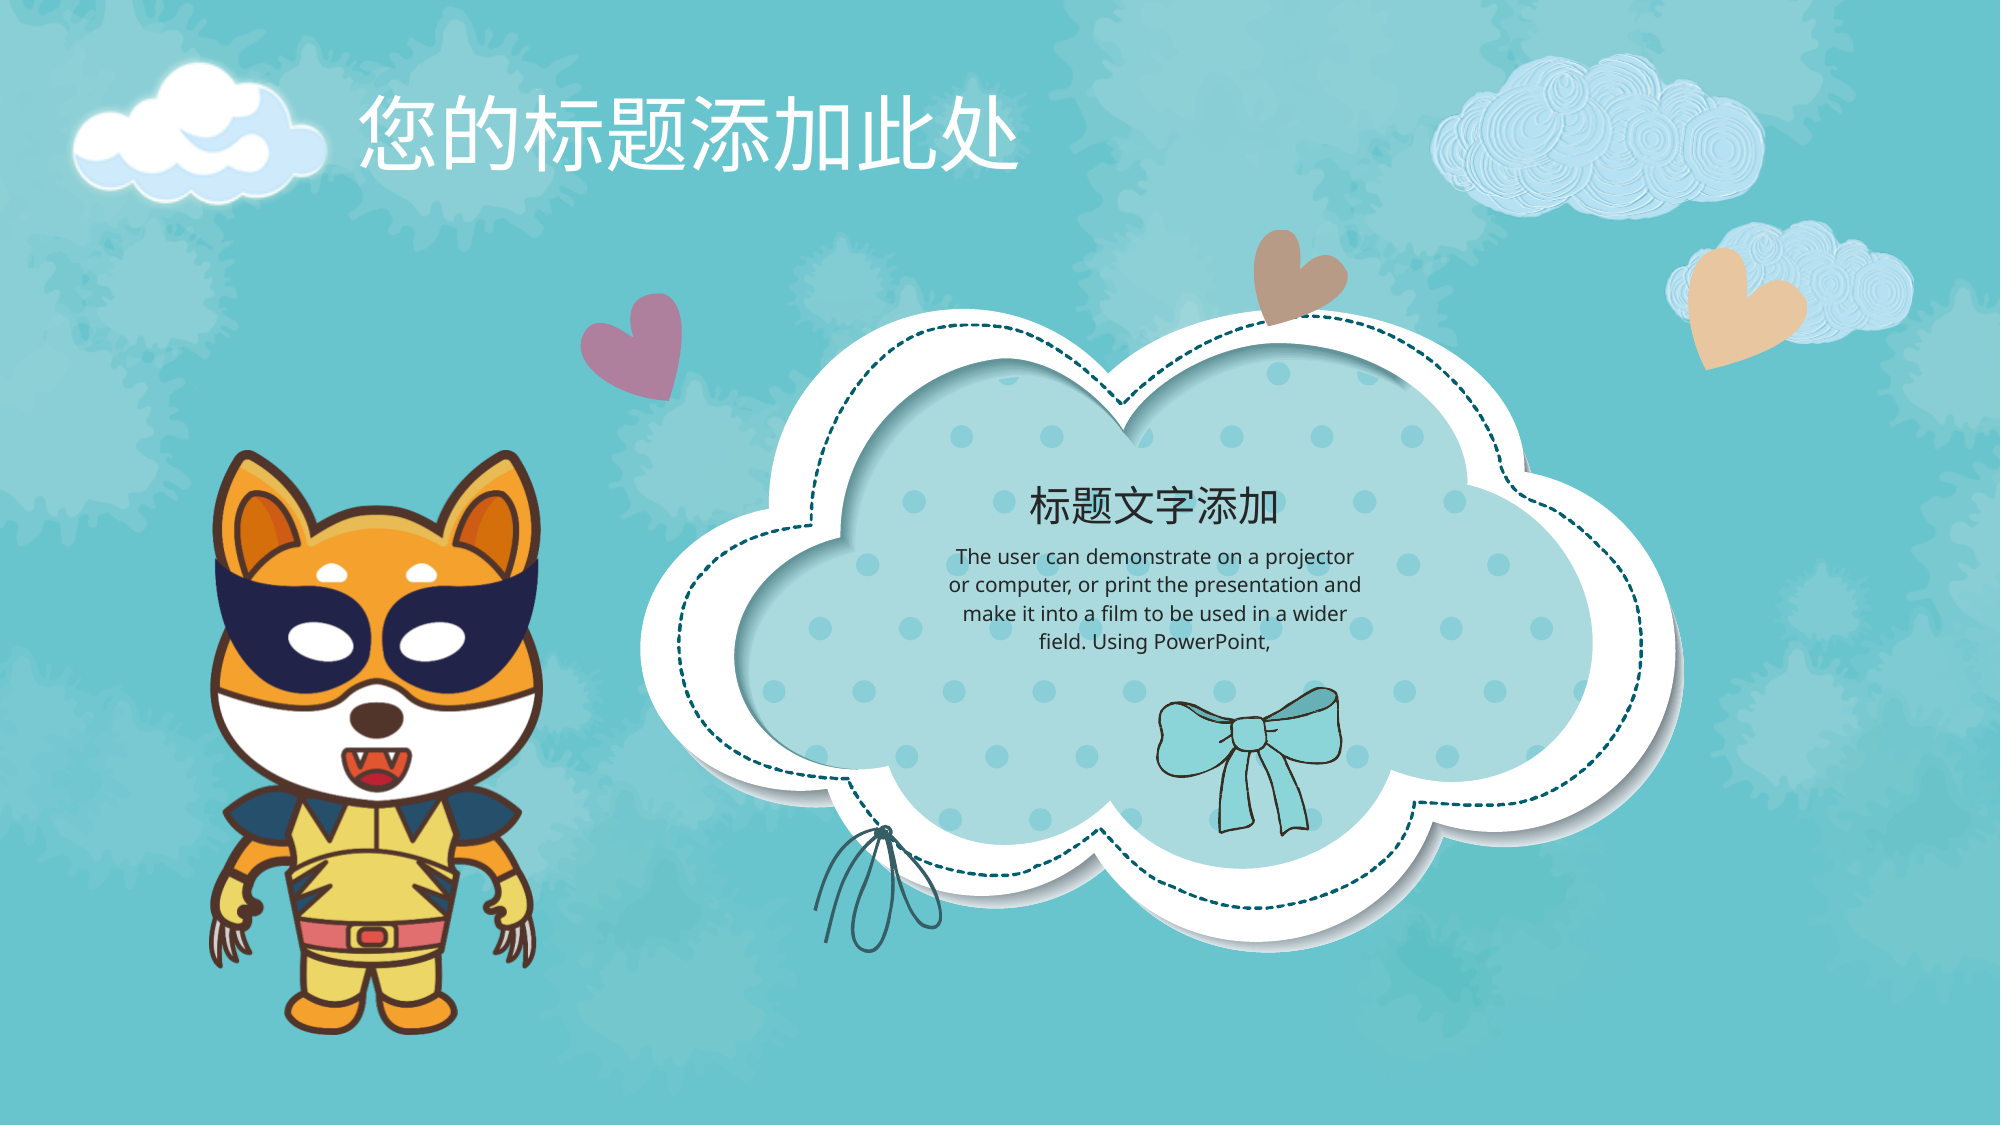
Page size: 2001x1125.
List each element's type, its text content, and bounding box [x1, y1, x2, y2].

picture [0, 0, 2000, 1125]
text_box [932, 462, 1378, 663]
text_box 您的标题添加此处 [341, 74, 1038, 190]
